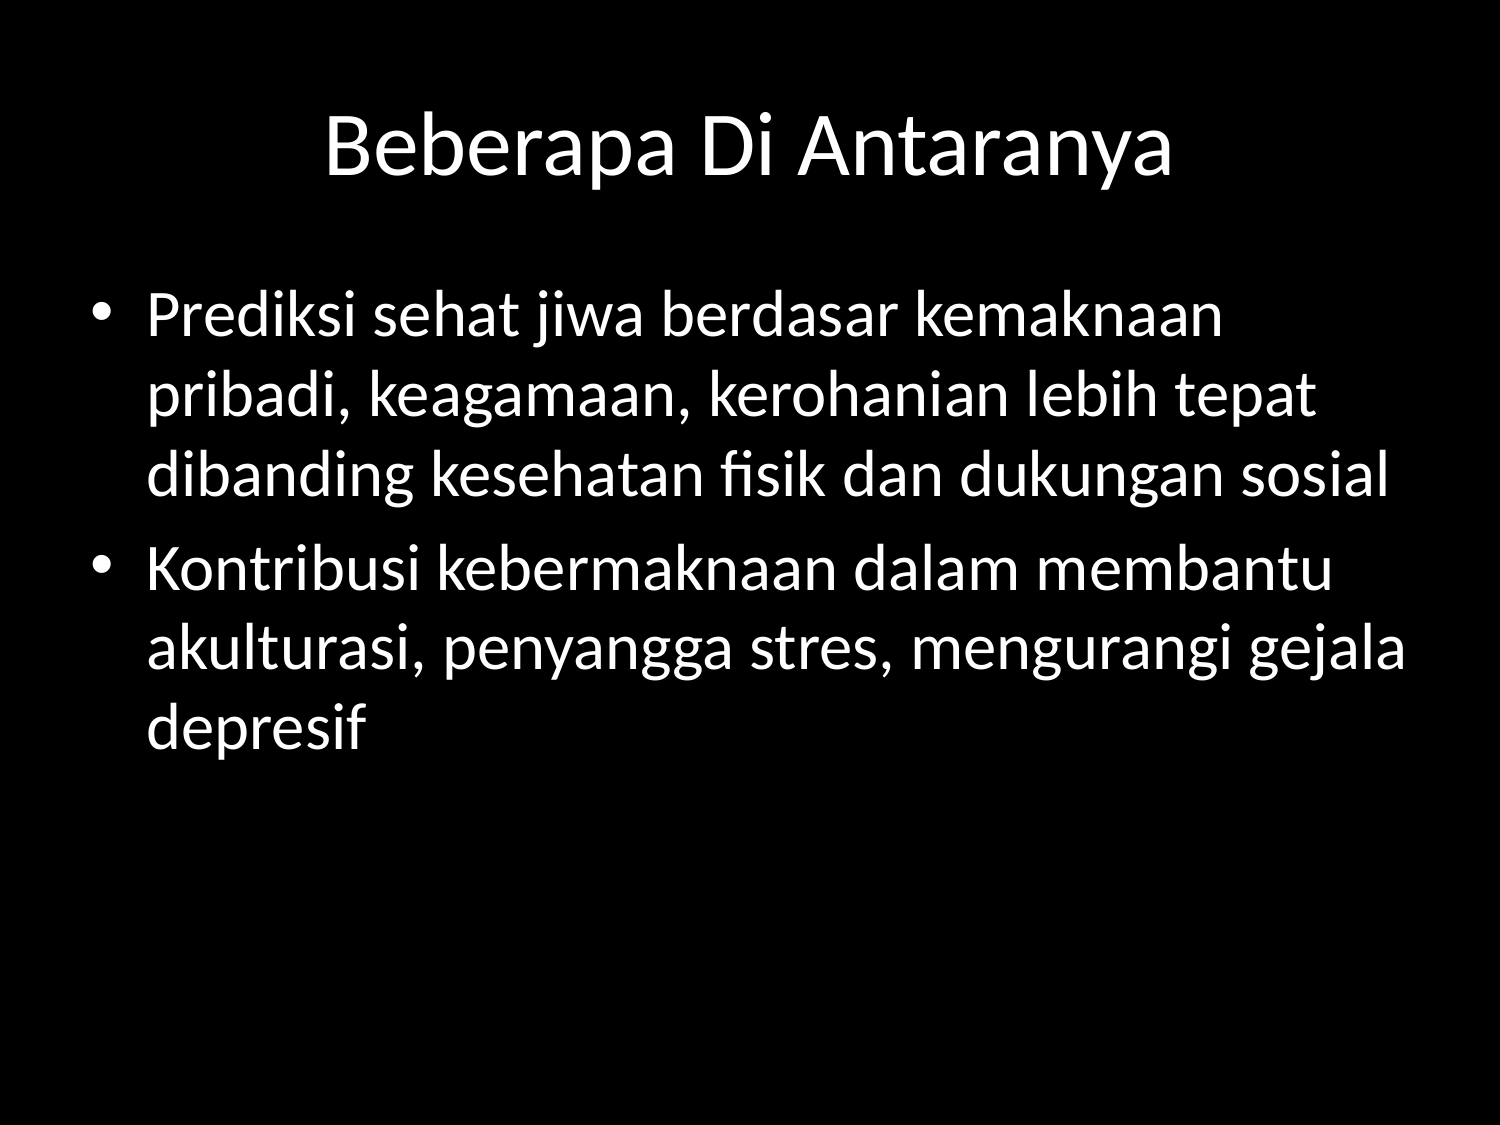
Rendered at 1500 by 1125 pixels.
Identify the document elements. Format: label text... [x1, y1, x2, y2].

title Beberapa Di Antaranya [75, 45, 1425, 233]
list Prediksi sehat jiwa berdasar kemaknaan pribadi, keagamaan, kerohanian lebih tepat dibanding kesehatan fisik dan dukungan sosial Kontribusi kebermaknaan dalam membantu akulturasi, penyangga stres, mengurangi gejala depresif [75, 262, 1425, 1005]
